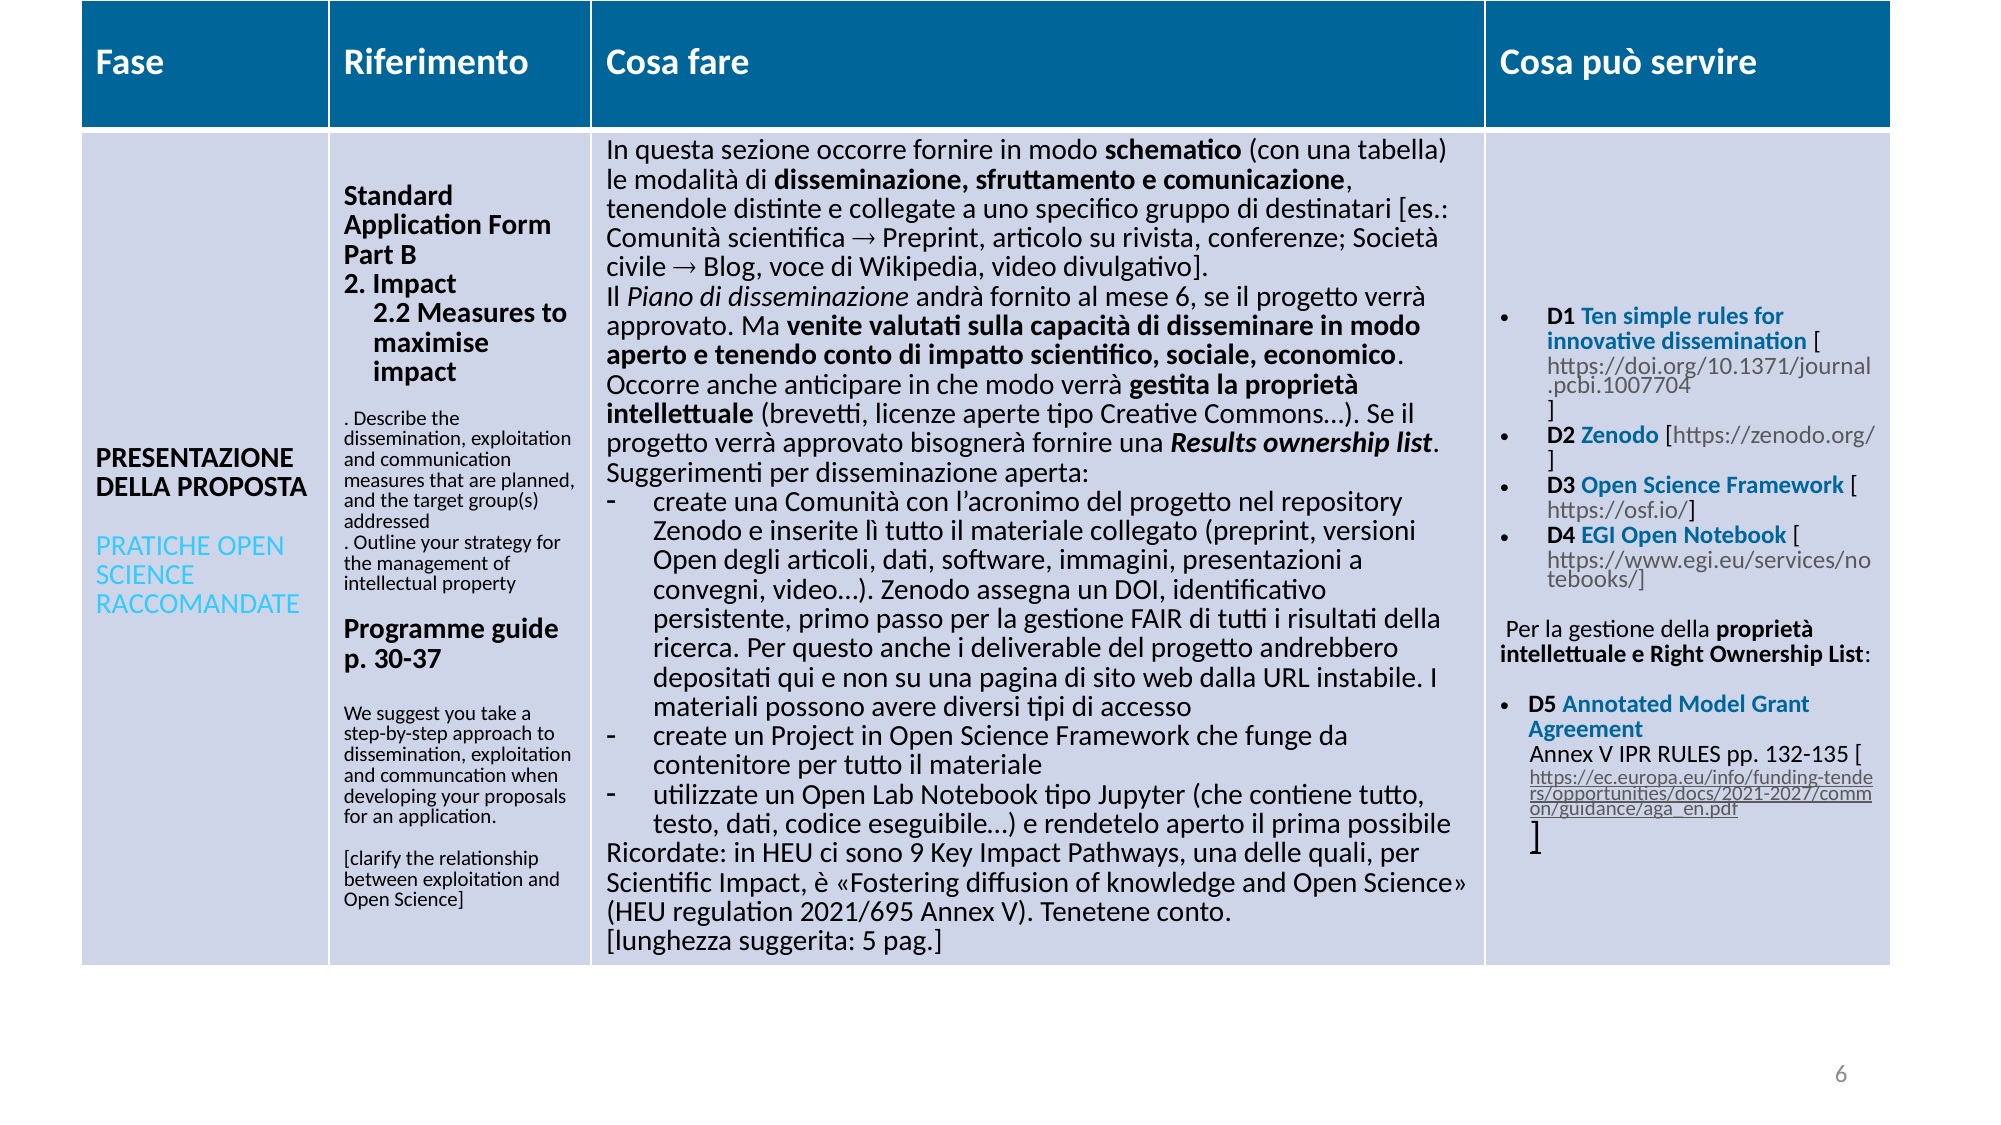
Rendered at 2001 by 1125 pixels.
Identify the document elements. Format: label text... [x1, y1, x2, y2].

table_cell Standard Application Form Part B 2. Impact 2.2 Measures to maximise impact . Describe the dissemination, exploitation and communication measures that are planned, and the target group(s) addressed . Outline your strategy for the management of intellectual property Programme guide p. 30-37 We suggest you take a step-by-step approach to dissemination, exploitation and communcation when developing your proposals for an application. [clarify the relationship between exploitation and Open Science] [330, 133, 590, 965]
table_header Cosa può servire [1486, 1, 1890, 127]
slide_number 6 [1412, 1042, 1863, 1103]
table_cell D1 Ten simple rules for innovative dissemination [https://doi.org/10.1371/journal.pcbi.1007704] D2 Zenodo [https://zenodo.org/] D3 Open Science Framework [https://osf.io/] D4 EGI Open Notebook [https://www.egi.eu/services/notebooks/] Per la gestione della proprietà intellettuale e Right Ownership List: D5 Annotated Model Grant Agreement Annex V IPR RULES pp. 132-135 [https://ec.europa.eu/info/funding-tenders/opportunities/docs/2021-2027/common/guidance/aga_en.pdf] [1486, 133, 1890, 965]
table_cell PRESENTAZIONE DELLA PROPOSTA PRATICHE OPEN SCIENCE RACCOMANDATE [82, 133, 328, 965]
table_cell In questa sezione occorre fornire in modo schematico (con una tabella) le modalità di disseminazione, sfruttamento e comunicazione, tenendole distinte e collegate a uno specifico gruppo di destinatari [es.: Comunità scientifica  Preprint, articolo su rivista, conferenze; Società civile  Blog, voce di Wikipedia, video divulgativo]. Il Piano di disseminazione andrà fornito al mese 6, se il progetto verrà approvato. Ma venite valutati sulla capacità di disseminare in modo aperto e tenendo conto di impatto scientifico, sociale, economico. Occorre anche anticipare in che modo verrà gestita la proprietà intellettuale (brevetti, licenze aperte tipo Creative Commons…). Se il progetto verrà approvato bisognerà fornire una Results ownership list. Suggerimenti per disseminazione aperta: create una Comunità con l’acronimo del progetto nel repository Zenodo e inserite lì tutto il materiale collegato (preprint, versioni Open degli articoli, dati, software, immagini, presentazioni a convegni, video…). Zenodo assegna un DOI, identificativo persistente, primo passo per la gestione FAIR di tutti i risultati della ricerca. Per questo anche i deliverable del progetto andrebbero depositati qui e non su una pagina di sito web dalla URL instabile. I materiali possono avere diversi tipi di accesso create un Project in Open Science Framework che funge da contenitore per tutto il materiale utilizzate un Open Lab Notebook tipo Jupyter (che contiene tutto, testo, dati, codice eseguibile…) e rendetelo aperto il prima possibile Ricordate: in HEU ci sono 9 Key Impact Pathways, una delle quali, per Scientific Impact, è «Fostering diffusion of knowledge and Open Science» (HEU regulation 2021/695 Annex V). Tenetene conto. [lunghezza suggerita: 5 pag.] [592, 133, 1484, 965]
table_header Fase [82, 1, 328, 127]
table_header Riferimento [330, 1, 590, 127]
table_header Cosa fare [592, 1, 1484, 127]
